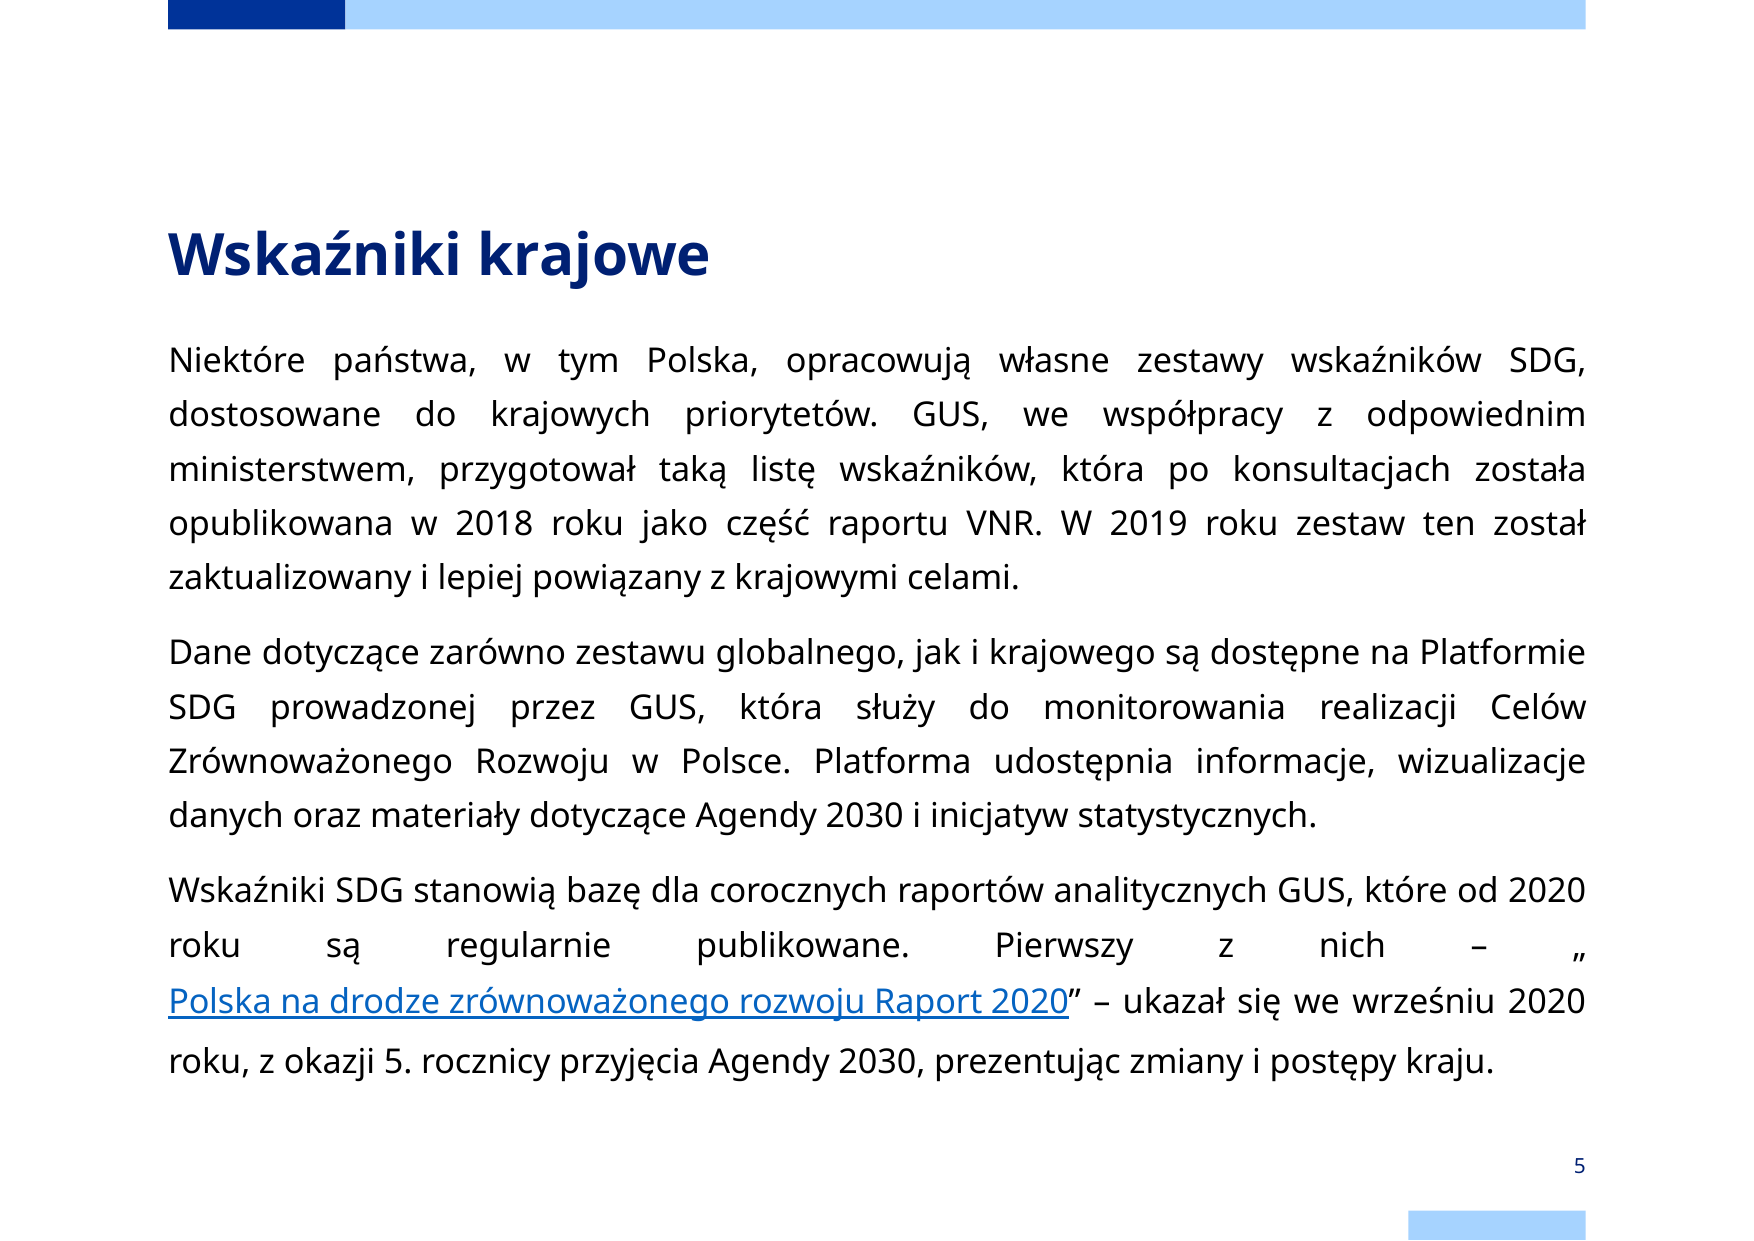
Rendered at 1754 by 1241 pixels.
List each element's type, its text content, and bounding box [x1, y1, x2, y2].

title Wskaźniki krajowe [168, 147, 1586, 324]
slide_number ‹#› [1408, 1151, 1586, 1182]
list Niektóre państwa, w tym Polska, opracowują własne zestawy wskaźników SDG, dostosowane do krajowych priorytetów. GUS, we współpracy z odpowiednim ministerstwem, przygotował taką listę wskaźników, która po konsultacjach została opublikowana w 2018 roku jako część raportu VNR. W 2019 roku zestaw ten został zaktualizowany i lepiej powiązany z krajowymi celami. Dane dotyczące zarówno zestawu globalnego, jak i krajowego są dostępne na Platformie SDG prowadzonej przez GUS, która służy do monitorowania realizacji Celów Zrównoważonego Rozwoju w Polsce. Platforma udostępnia informacje, wizualizacje danych oraz materiały dotyczące Agendy 2030 i inicjatyw statystycznych. Wskaźniki SDG stanowią bazę dla corocznych raportów analitycznych GUS, które od 2020 roku są regularnie publikowane. Pierwszy z nich – „Polska na drodze zrównoważonego rozwoju Raport 2020” – ukazał się we wrześniu 2020 roku, z okazji 5. rocznicy przyjęcia Agendy 2030, prezentując zmiany i postępy kraju. [168, 324, 1586, 1093]
